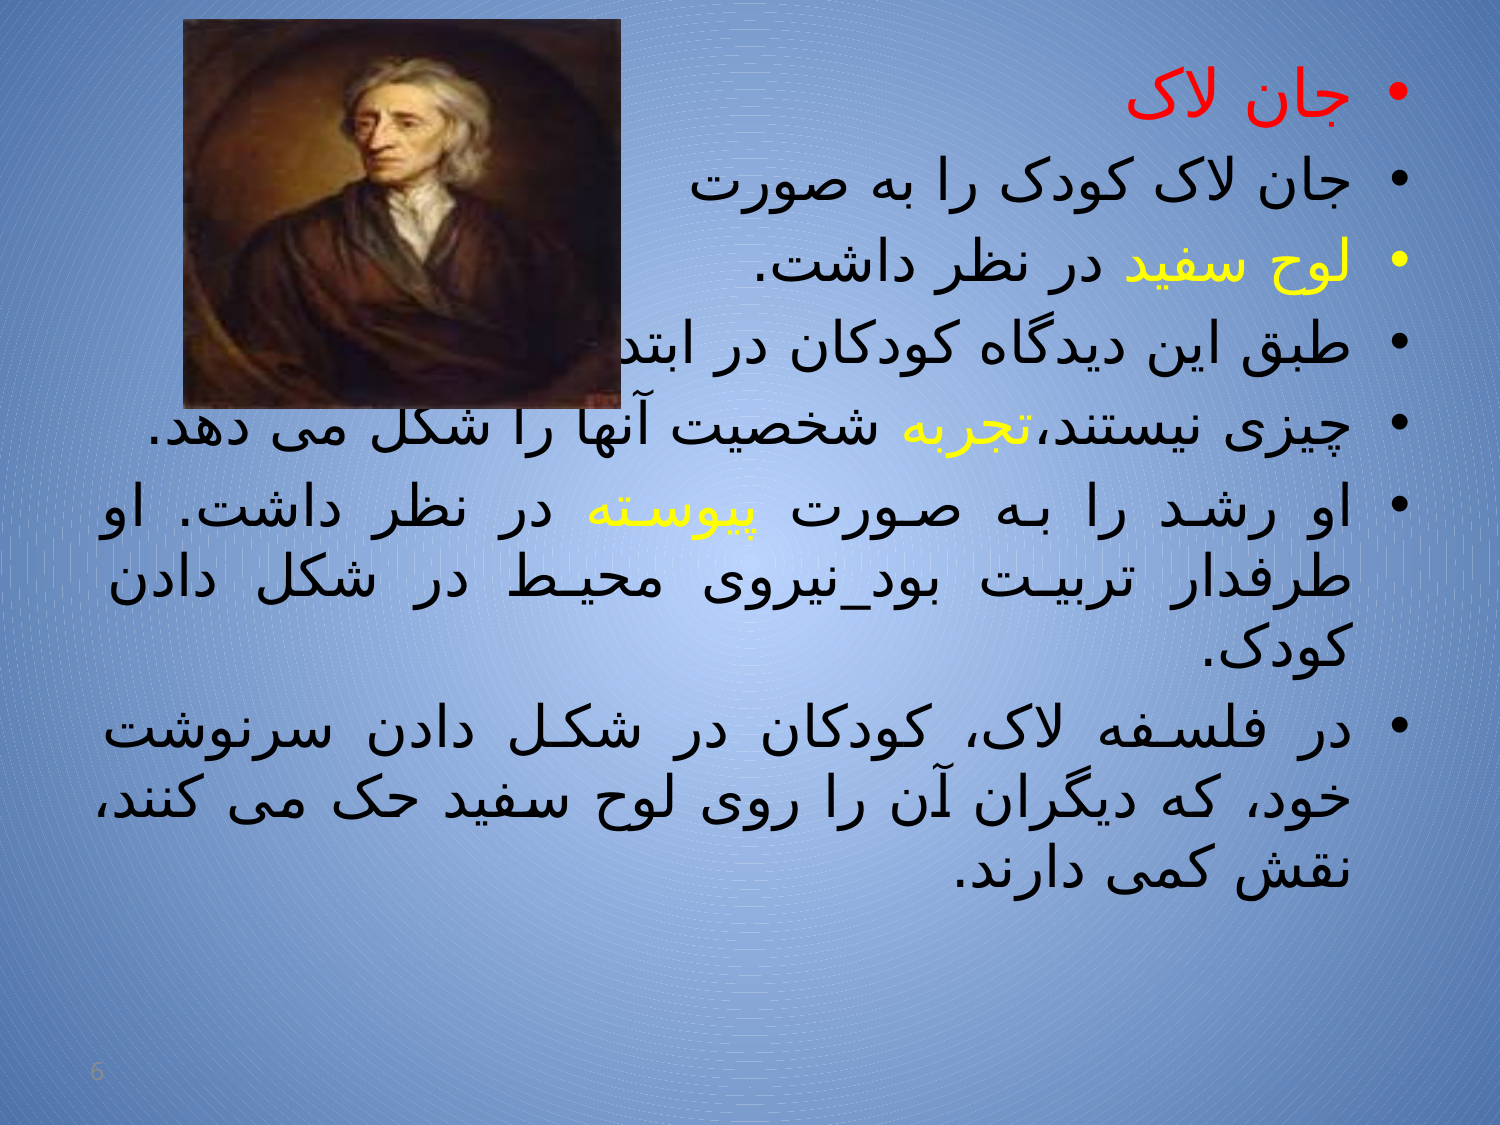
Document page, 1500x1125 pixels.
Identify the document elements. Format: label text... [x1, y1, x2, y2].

picture [182, 18, 621, 410]
list جان لاک جان لاک کودک را به صورت لوح سفید در نظر داشت. طبق این دیدگاه کودکان در ابتدا چیزی نیستند،تجربه شخصیت آنها را شکل می دهد. او رشد را به صورت پیوسته در نظر داشت. او طرفدار تربیت بود_نیروی محیط در شکل دادن کودک. در فلسفه لاک، کودکان در شکل دادن سرنوشت خود، که دیگران آن را روی لوح سفید حک می کنند، نقش کمی دارند. [75, 42, 1425, 1083]
slide_number 6 [75, 1042, 425, 1103]
